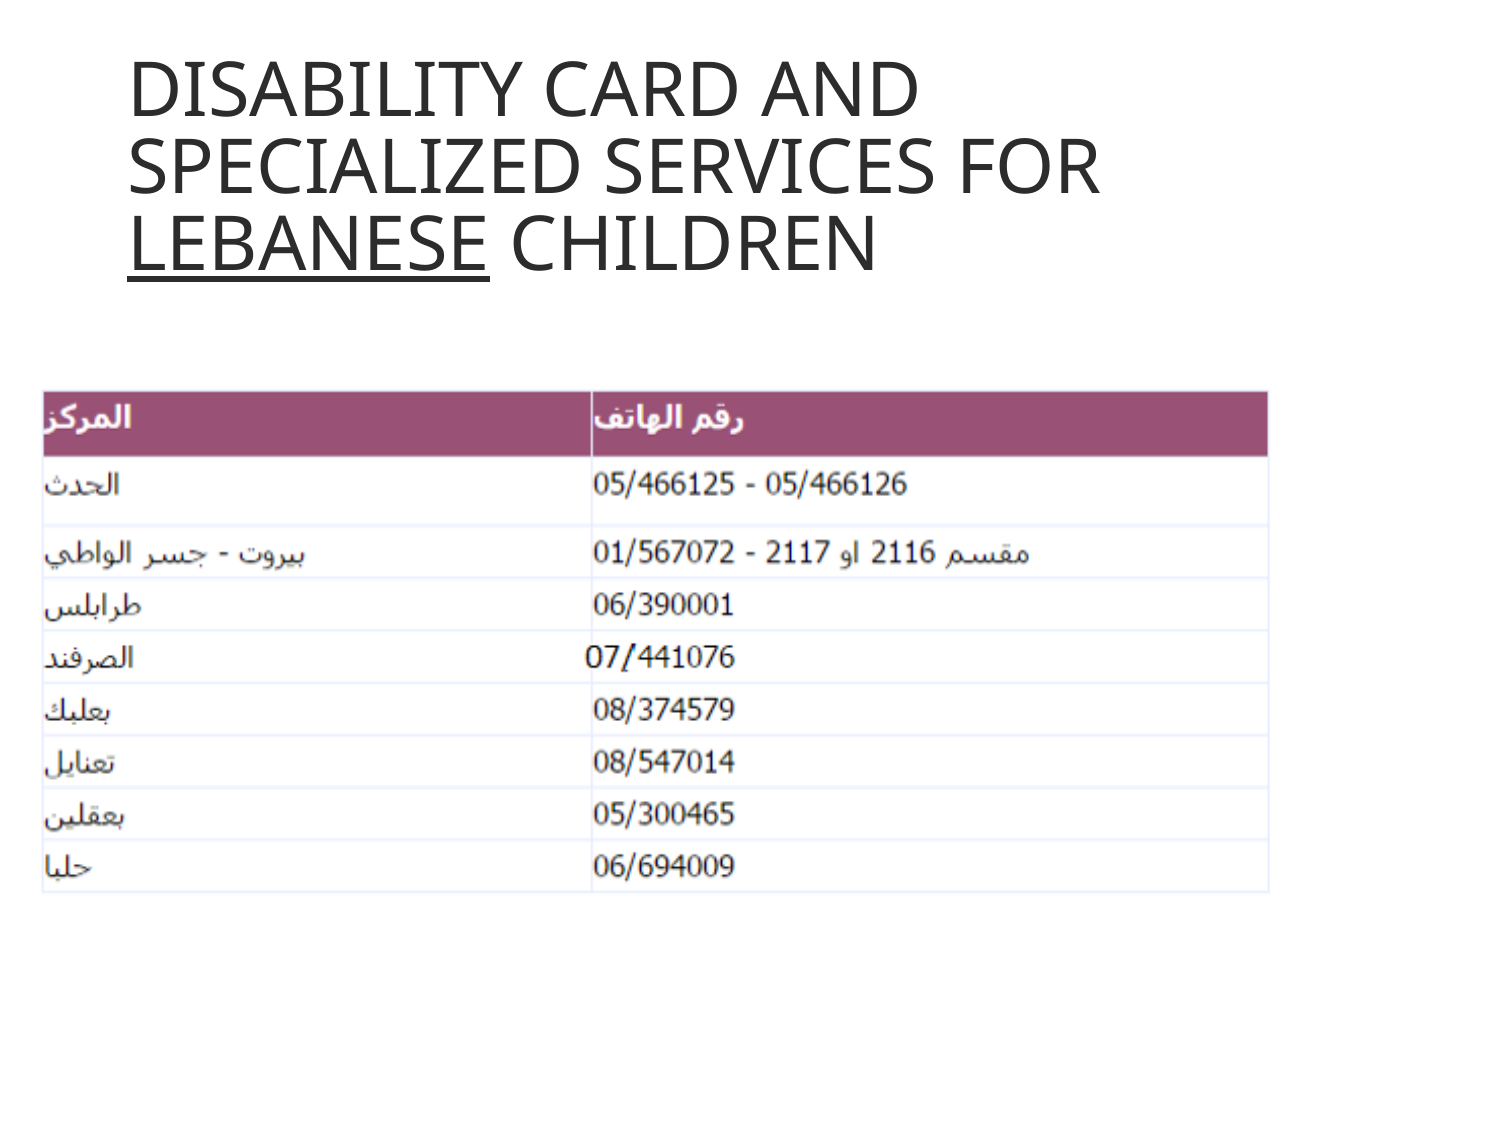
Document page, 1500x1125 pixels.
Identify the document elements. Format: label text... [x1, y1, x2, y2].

title DISABILITY CARD AND SPECIALIZED SERVICES FOR LEBANESE CHILDREN [112, 46, 1388, 295]
picture [24, 362, 1415, 938]
